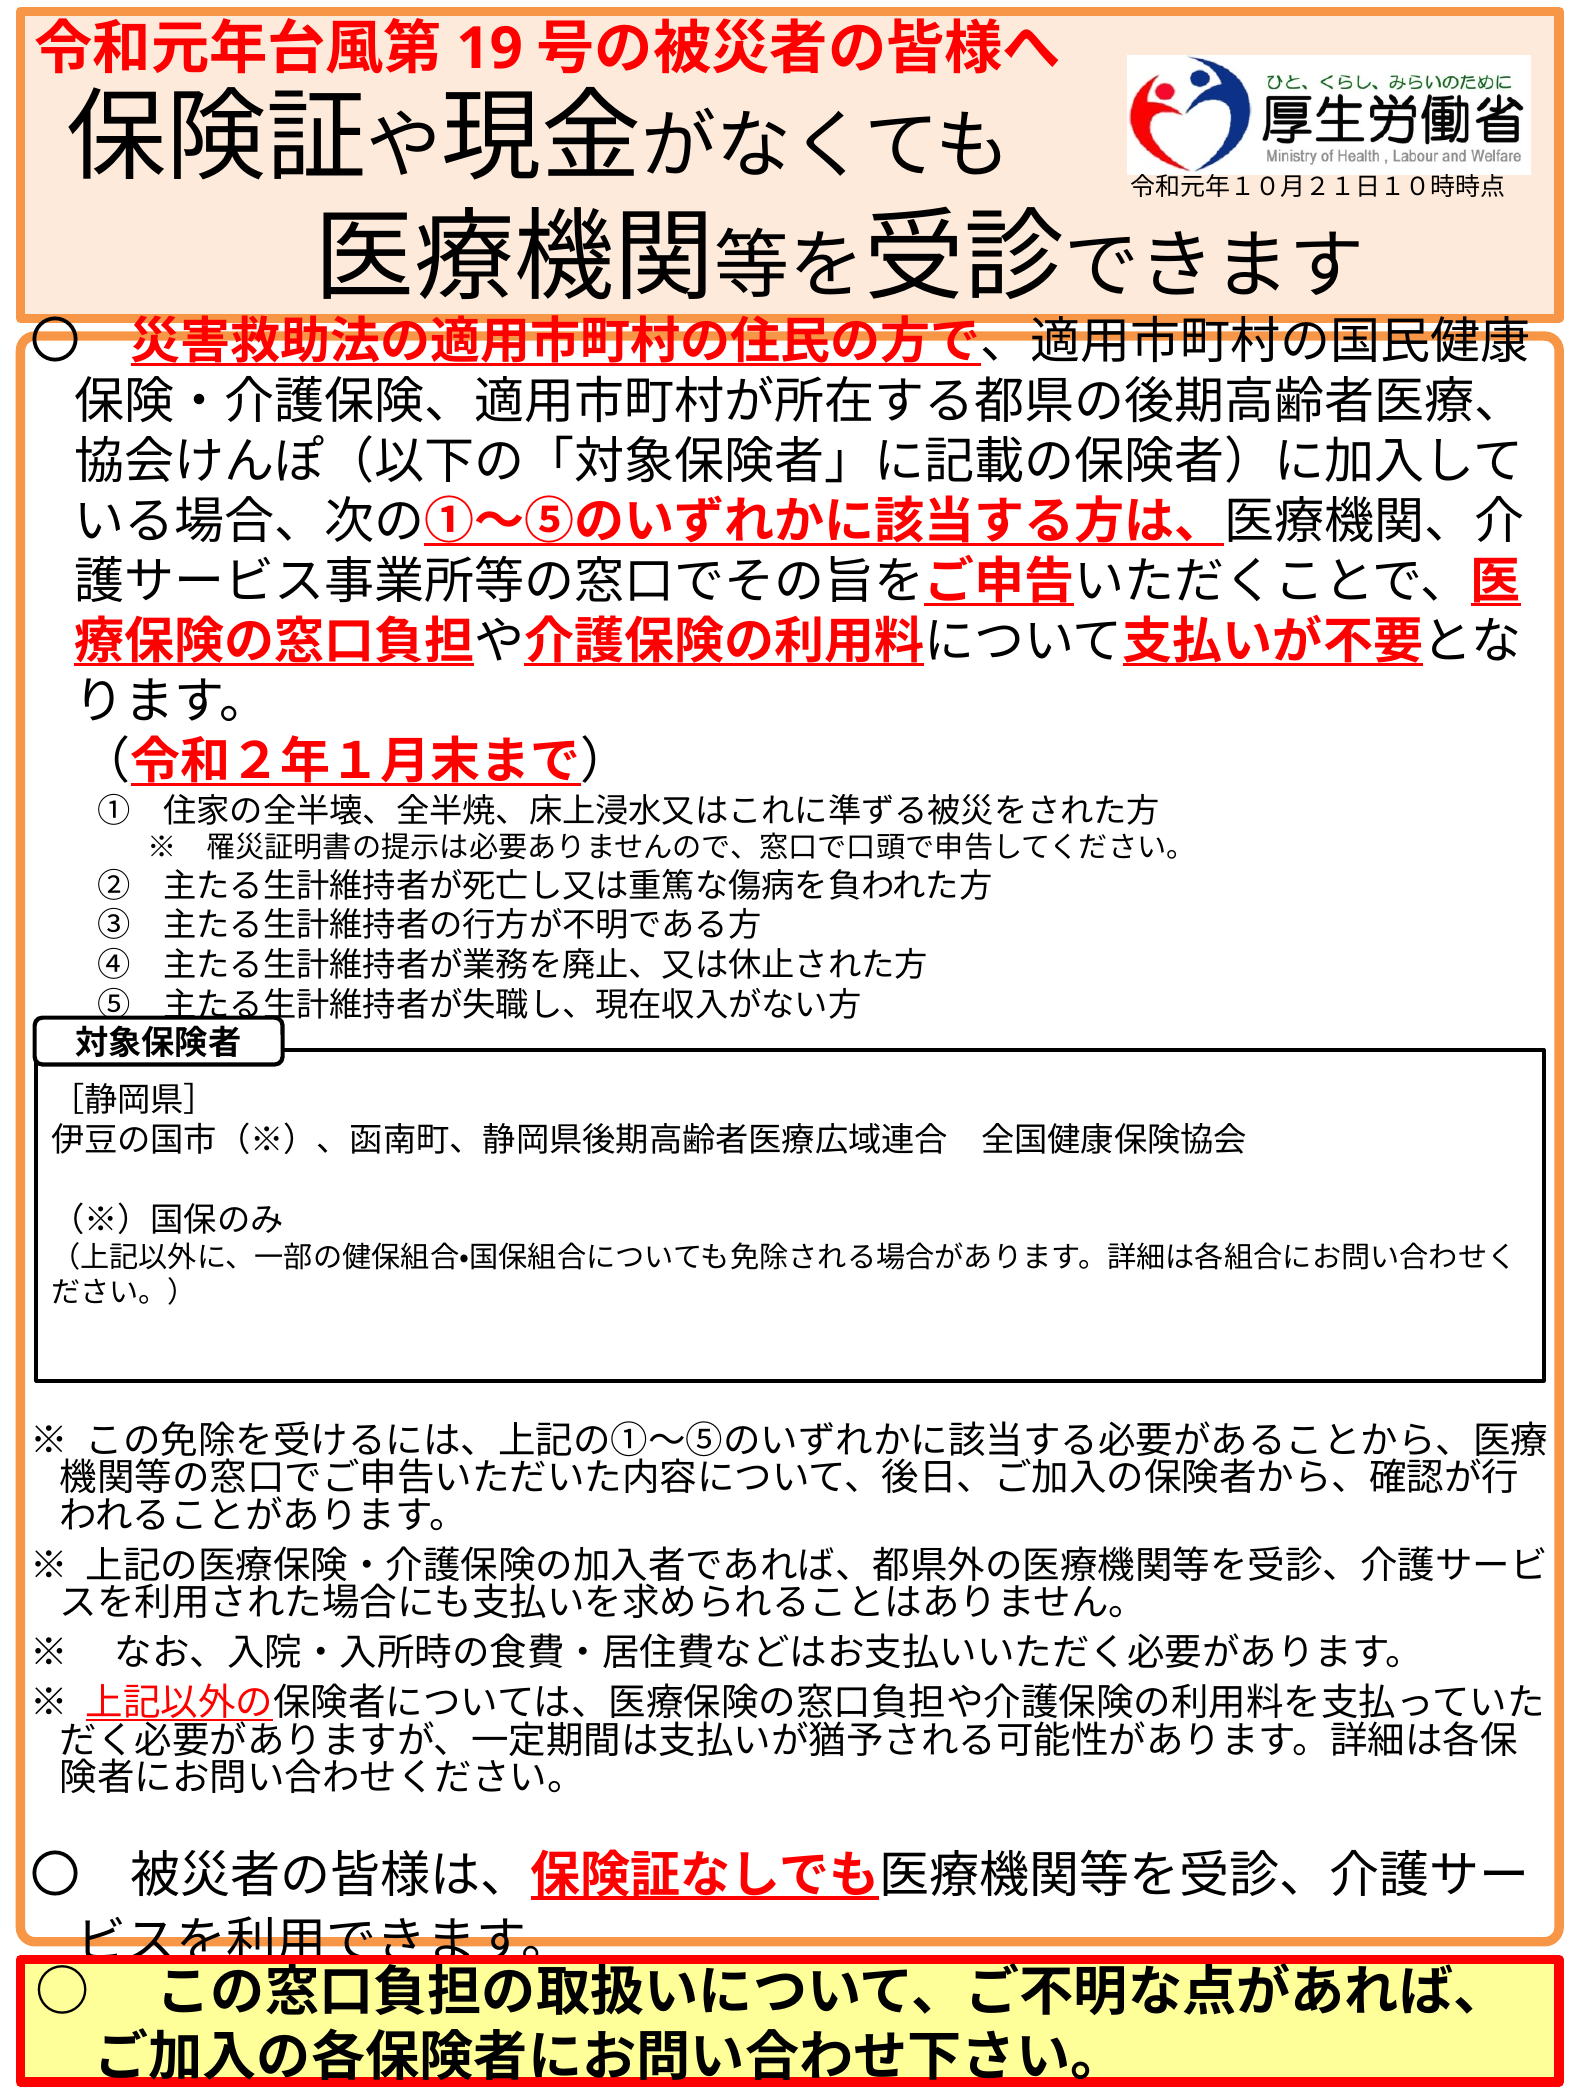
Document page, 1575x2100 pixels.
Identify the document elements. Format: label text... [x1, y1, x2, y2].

text_box ○ この窓口負担の取扱いについて、ご不明な点があれば、ご加入の各保険者にお問い合わせ下さい。 [18, 1957, 1561, 2084]
text_box ［静岡県］ 伊豆の国市（※）、函南町、静岡県後期高齢者医療広域連合 全国健康保険協会 （※）国保のみ （上記以外に、一部の健保組合・国保組合についても免除される場合があります。詳細は各組合にお問い合わせください。） [34, 1048, 1546, 1383]
text_box 令和元年台風第19号の被災者の皆様へ [33, 1, 1081, 70]
text_box 保険証や現金がなくても 医療機関等を受診できます [18, 9, 1561, 320]
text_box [1115, 55, 1543, 209]
text_box 〇 災害救助法の適用市町村の住民の方で、適用市町村の国民健康保険・介護保険、適用市町村が所在する都県の後期高齢者医療、協会けんぽ（以下の「対象保険者」に記載の保険者）に加入している場合、次の➀～➄のいずれかに該当する方は、医療機関、介護サービス事業所等の窓口でその旨をご申告いただくことで、医療保険の窓口負担や介護保険の利用料について支払いが不要となります。 （令和２年１月末まで） ① 住家の全半壊、全半焼、床上浸水又はこれに準ずる被災をされた方 ※ 罹災証明書の提示は必要ありませんので、窓口で口頭で申告してください。 ② 主たる生計維持者が死亡し又は重篤な傷病を負われた方 ③ 主たる生計維持者の行方が不明である方 ④ 主たる生計維持者が業務を廃止、又は休止された方 ⑤ 主たる生計維持者が失職し、現在収入がない方 ※ この免除を受けるには、上記の①～⑤のいずれかに該当する必要があることから、医療機関等の窓口でご申告いただいた内容について、後日、ご加入の保険者から、確認が行われることがあります。 ※ 上記の医療保険・介護保険の加入者であれば、都県外の医療機関等を受診、介護サービスを利用された場合にも支払いを求められることはありません。 ※ なお、入院・入所時の食費・居住費などはお支払いいただく必要があります。 ※ 上記以外の保険者については、医療保険の窓口負担や介護保険の利用料を支払っていただく必要がありますが、一定期間は支払いが猶予される可能性があります。詳細は各保険者にお問い合わせください。 〇 被災者の皆様は、保険証なしでも医療機関等を受診、介護サービスを利用できます。 [18, 333, 1562, 1944]
text_box 対象保険者 [32, 1015, 285, 1067]
